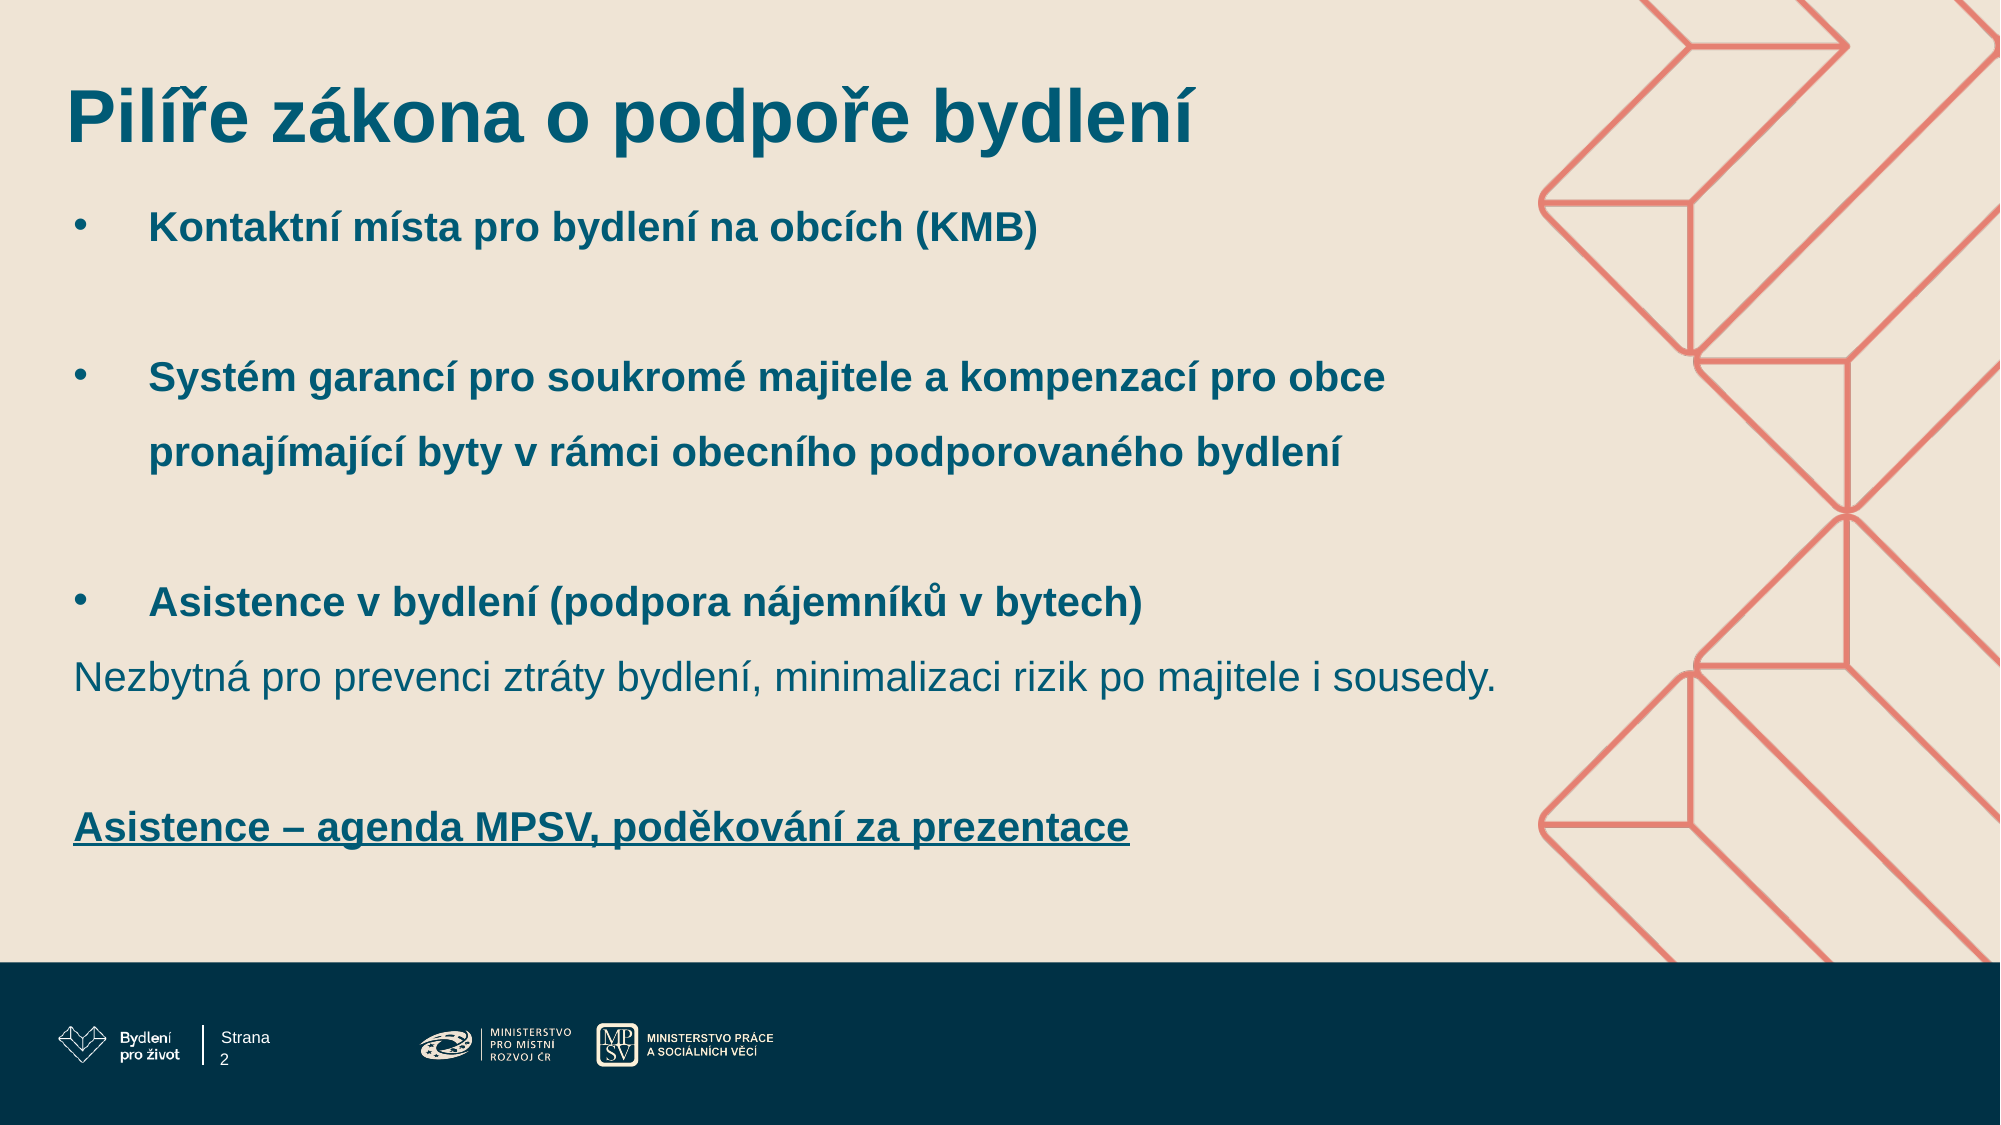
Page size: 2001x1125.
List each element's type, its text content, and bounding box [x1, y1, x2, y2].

picture [121, 1052, 126, 1062]
picture [148, 1049, 157, 1059]
picture [648, 1035, 658, 1041]
picture [1538, 0, 2000, 962]
text_box [0, 962, 1533, 1125]
text_box Pilíře zákona o podpoře bydlení [51, 60, 1398, 166]
picture [121, 1032, 131, 1042]
text_box 2 [195, 1040, 245, 1077]
text_box Strana [206, 1019, 340, 1054]
picture [597, 1024, 638, 1066]
picture [422, 1042, 458, 1059]
text_box Kontaktní místa pro bydlení na obcích (KMB) Systém garancí pro soukromé majitele a kompenzací pro obce pronajímající byty v rámci obecního podporovaného bydlení Asistence v bydlení (podpora nájemníků v bytech) Nezbytná pro prevenci ztráty bydlení, minimalizaci rizik po majitele i sousedy. Asistence – agenda MPSV, poděkování za prezentace [58, 166, 1533, 910]
picture [425, 1032, 472, 1055]
